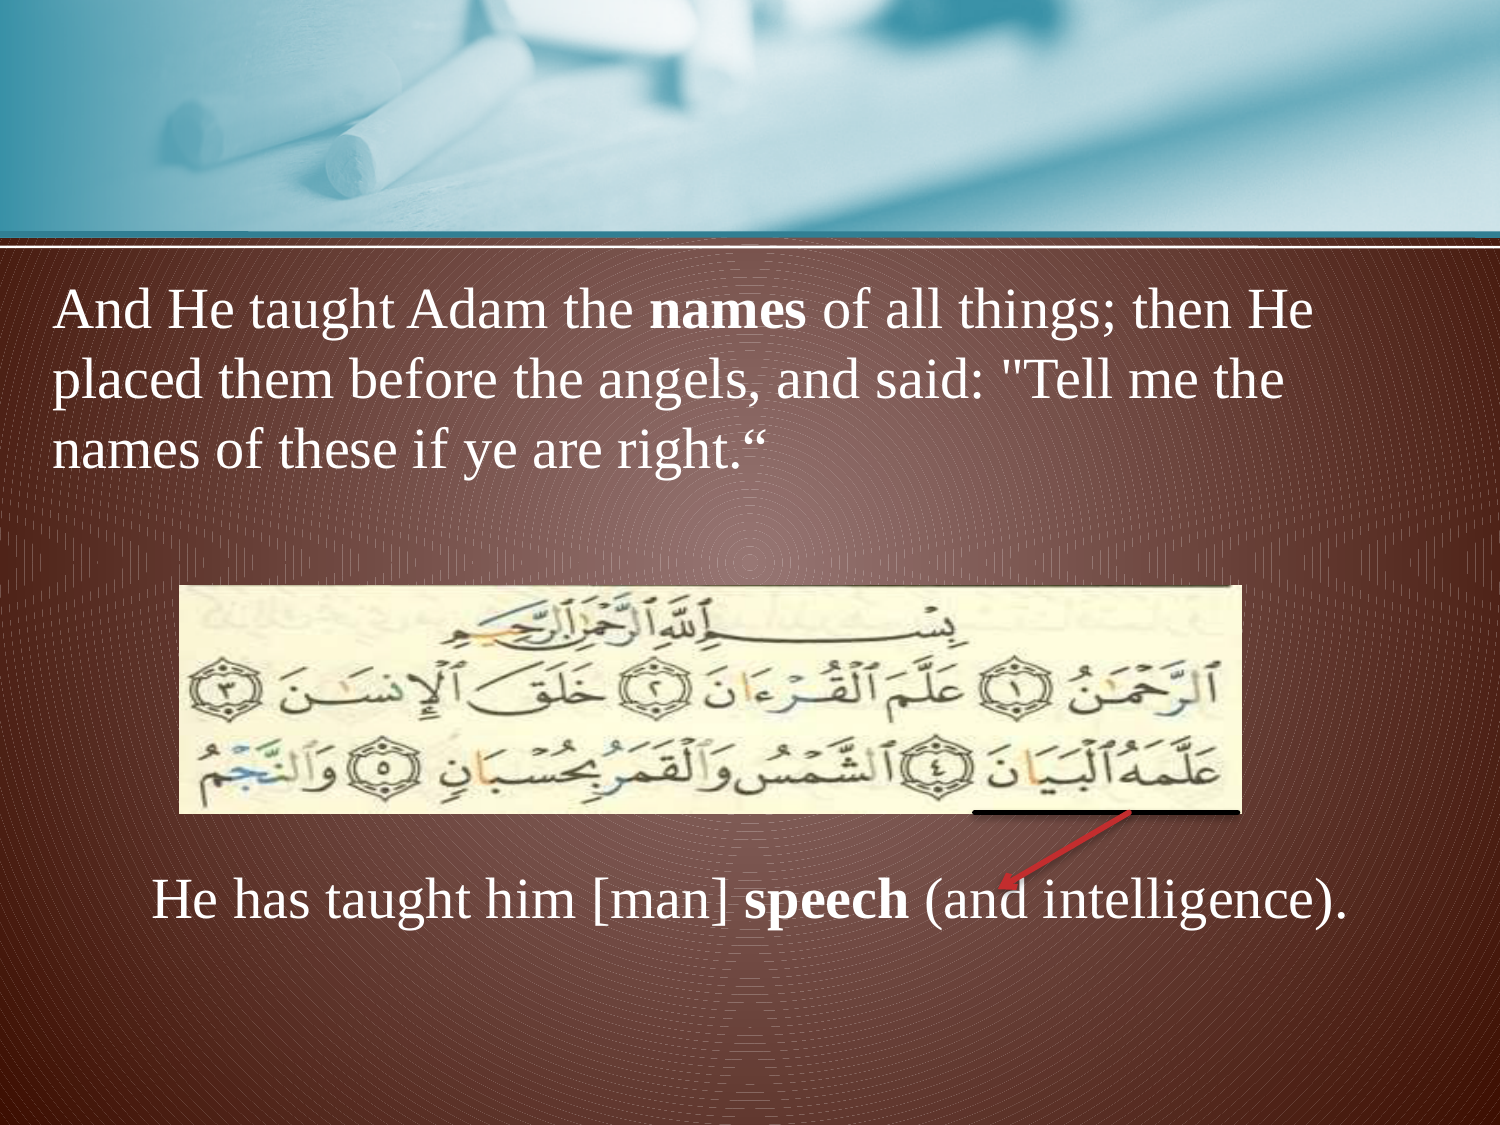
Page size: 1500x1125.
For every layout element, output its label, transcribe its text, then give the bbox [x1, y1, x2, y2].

list And He taught Adam the names of all things; then He placed them before the angels, and said: "Tell me the names of these if ye are right.“ He has taught him [man] speech (and intelligence). [37, 262, 1463, 1088]
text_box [997, 812, 1129, 890]
picture [179, 585, 1242, 814]
